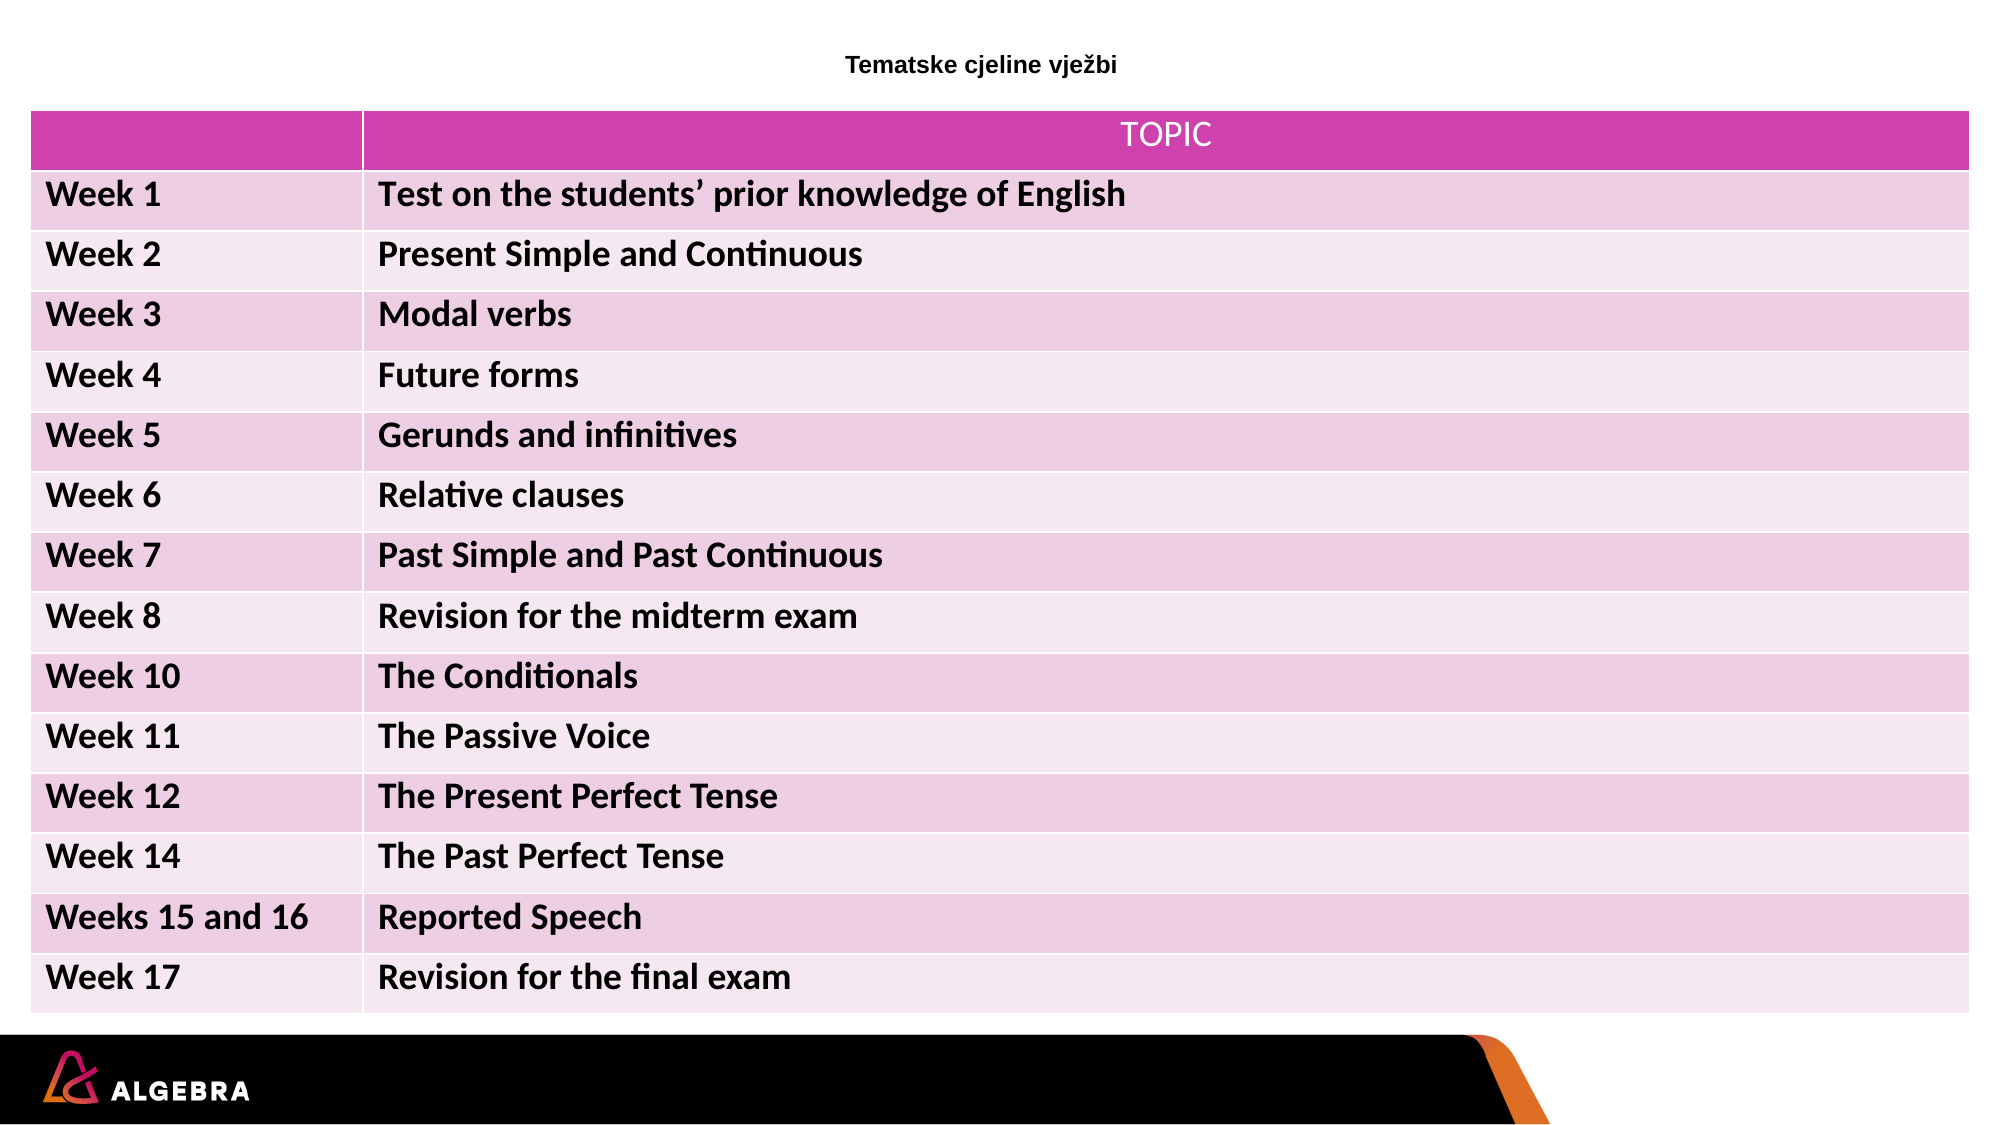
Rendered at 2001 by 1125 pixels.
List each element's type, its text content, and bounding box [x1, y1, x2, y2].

table_cell Test on the students’ prior knowledge of English [364, 172, 1969, 230]
table_cell Week 12 [31, 774, 362, 832]
table_cell Relative clauses [364, 473, 1969, 531]
table_cell Week 7 [31, 533, 362, 591]
table_cell Weeks 15 and 16 [31, 894, 362, 953]
table_cell Week 2 [31, 232, 362, 290]
title Tematske cjeline vježbi [204, 46, 1661, 86]
table_cell Past Simple and Past Continuous [364, 533, 1969, 591]
table_cell Week 17 [31, 955, 362, 1013]
table_cell The Conditionals [364, 654, 1969, 712]
table_cell Week 10 [31, 654, 362, 712]
table_cell Week 6 [31, 473, 362, 531]
table_cell Week 8 [31, 593, 362, 652]
picture [0, 1034, 1733, 1125]
table_cell Present Simple and Continuous [364, 232, 1969, 290]
table_cell The Past Perfect Tense [364, 834, 1969, 893]
table_cell Modal verbs [364, 292, 1969, 351]
table_header TOPIC [364, 111, 1969, 170]
table_cell Gerunds and infinitives [364, 413, 1969, 471]
table_cell Revision for the final exam [364, 955, 1969, 1013]
table_cell The Present Perfect Tense [364, 774, 1969, 832]
table_cell Week 5 [31, 413, 362, 471]
table_cell Future forms [364, 352, 1969, 411]
table_cell Reported Speech [364, 894, 1969, 953]
table_cell Week 1 [31, 172, 362, 230]
table_header [31, 111, 362, 170]
table_cell Week 3 [31, 292, 362, 351]
table_cell The Passive Voice [364, 714, 1969, 772]
table_cell Week 11 [31, 714, 362, 772]
table_cell Week 4 [31, 352, 362, 411]
table_cell Week 14 [31, 834, 362, 893]
table_cell Revision for the midterm exam [364, 593, 1969, 652]
